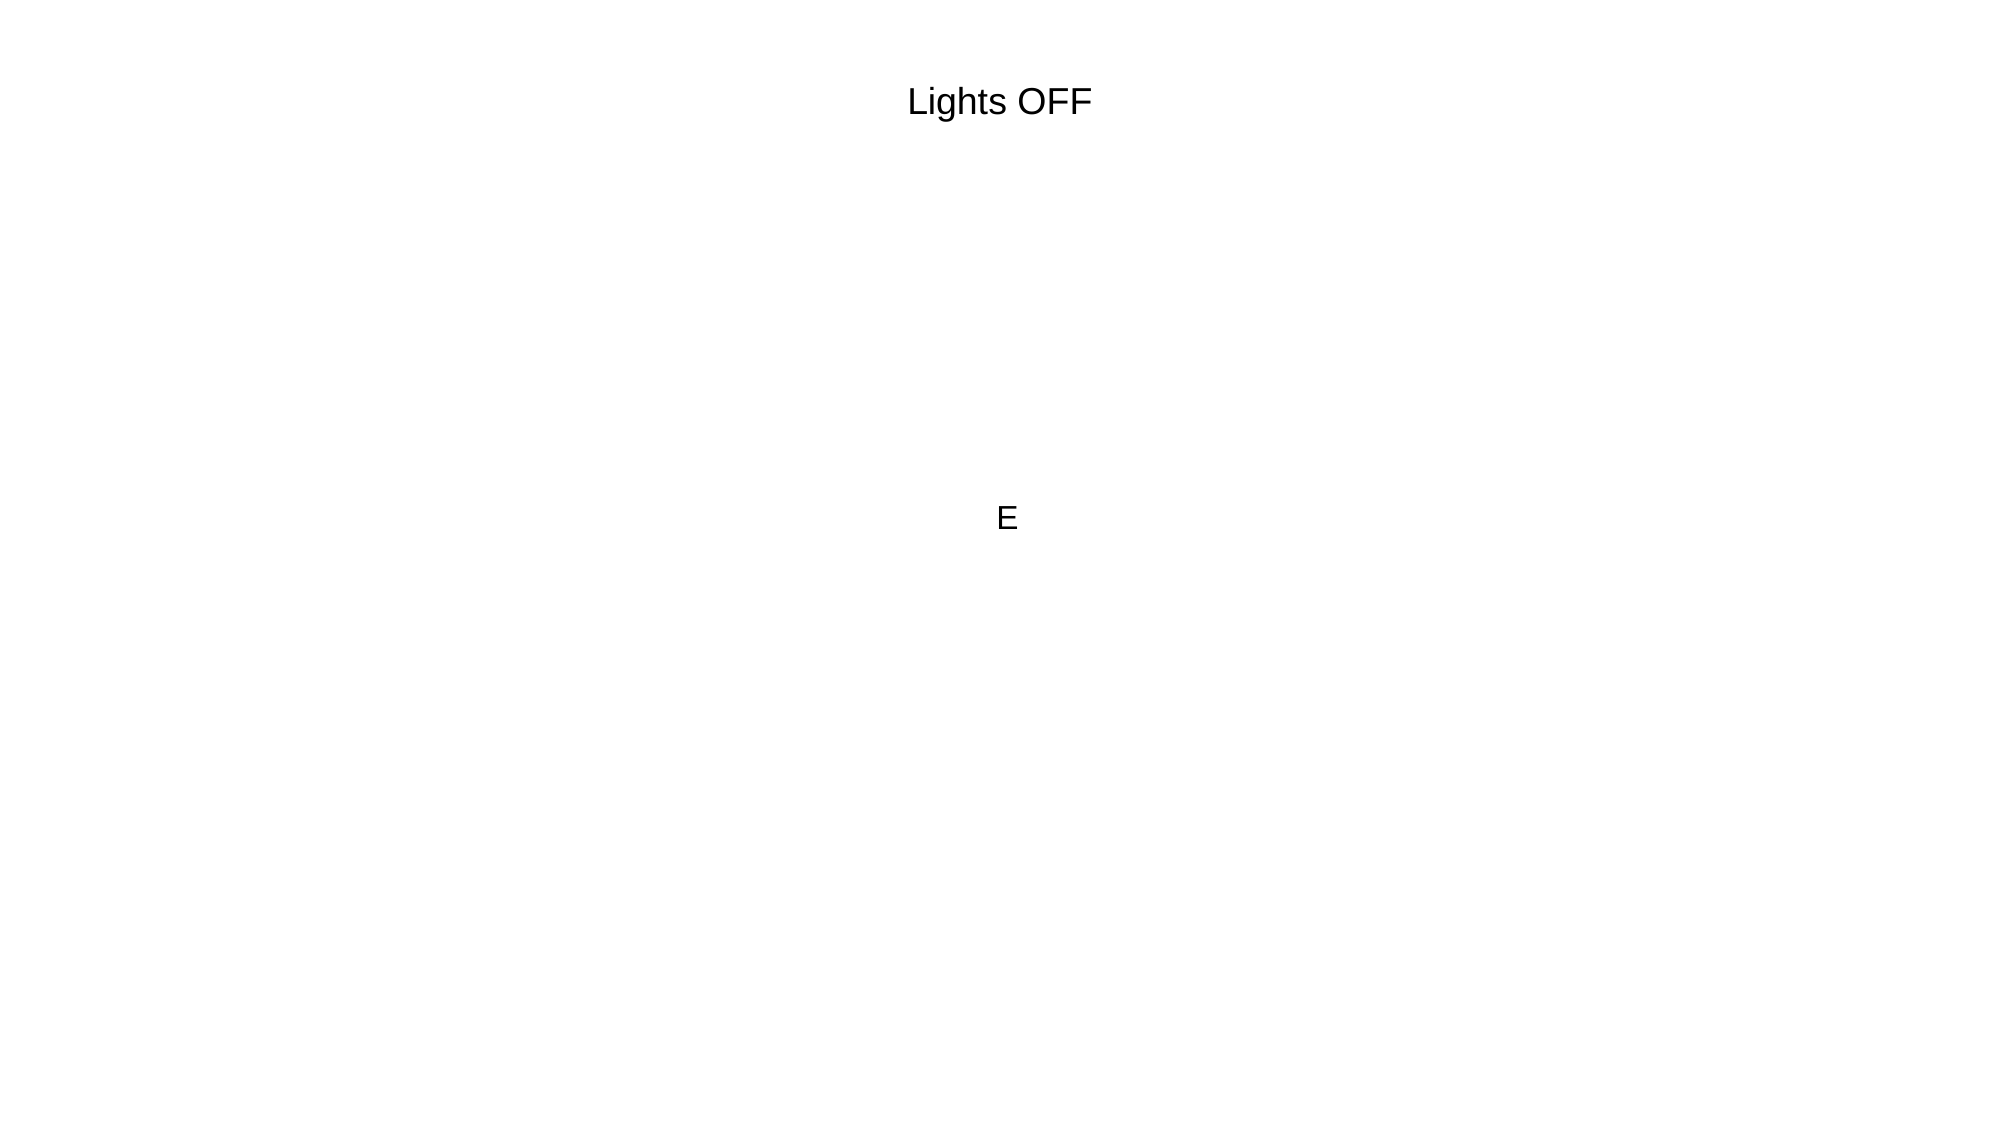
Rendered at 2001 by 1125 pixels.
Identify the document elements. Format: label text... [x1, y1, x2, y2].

text_box Lights OFF [831, 76, 1169, 122]
text_box E [969, 496, 1047, 537]
